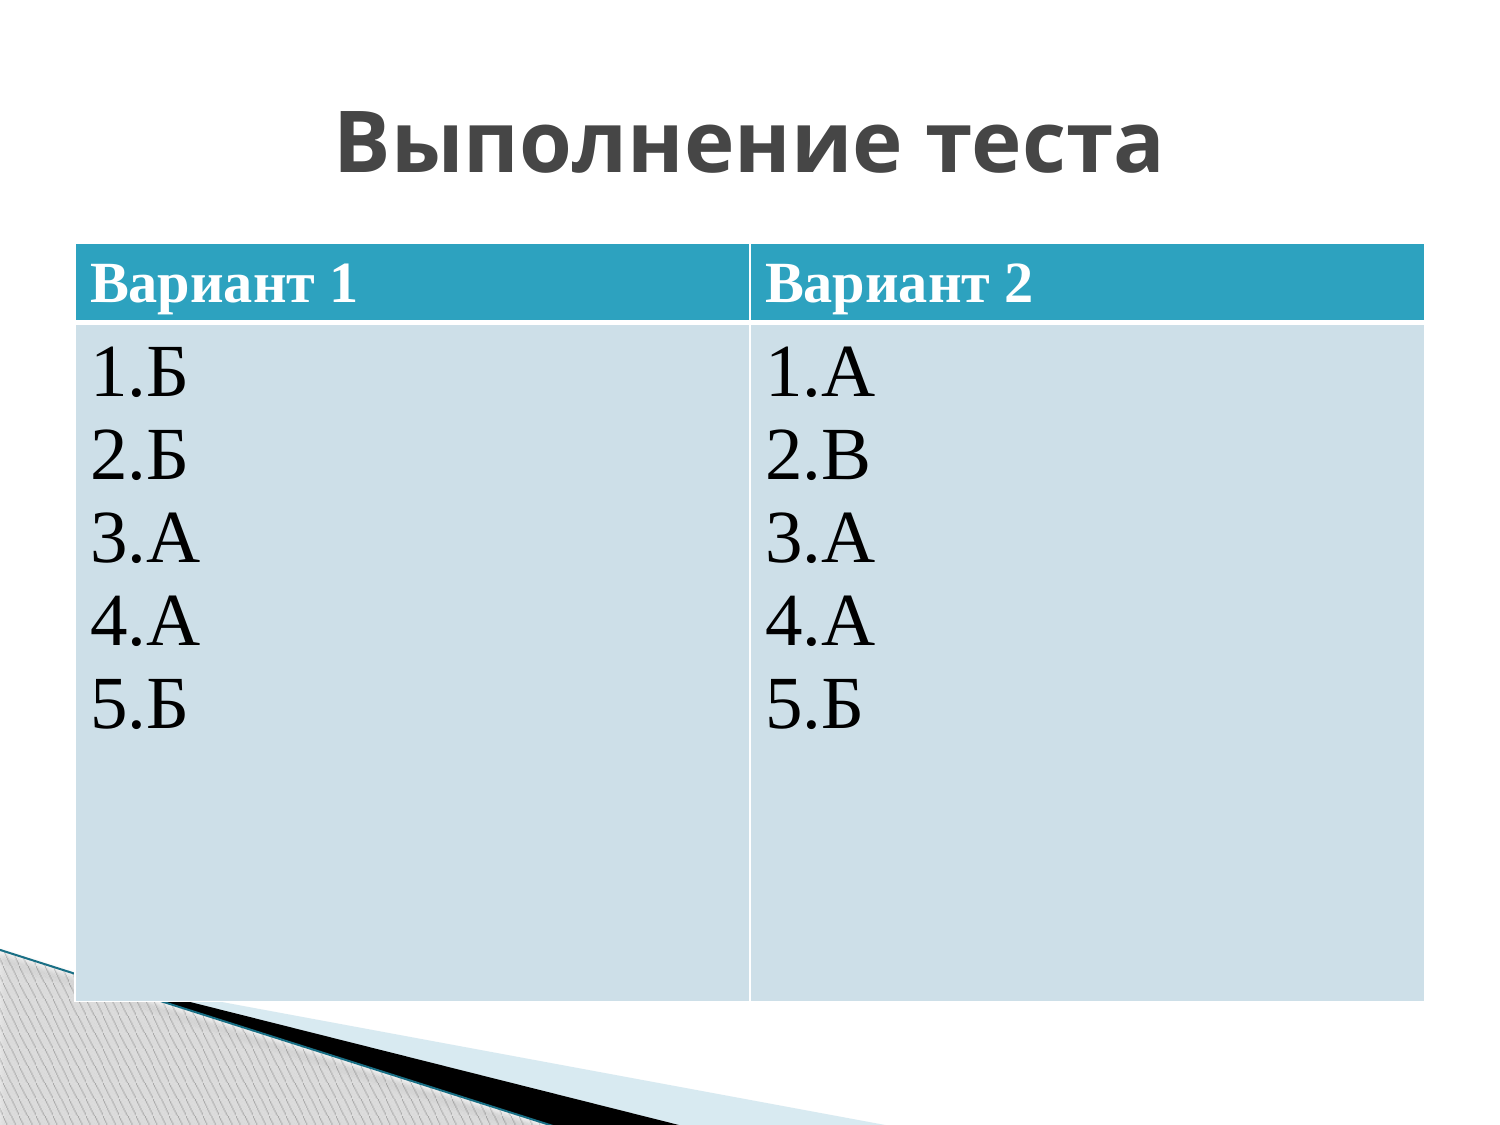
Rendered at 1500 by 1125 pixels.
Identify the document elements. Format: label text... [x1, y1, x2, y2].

title Выполнение теста [75, 45, 1425, 233]
table_header Вариант 2 [751, 244, 1424, 320]
table_cell Б Б А А Б [76, 325, 749, 1001]
table_header Вариант 1 [76, 244, 749, 320]
table_cell А В А А Б [751, 325, 1424, 1001]
